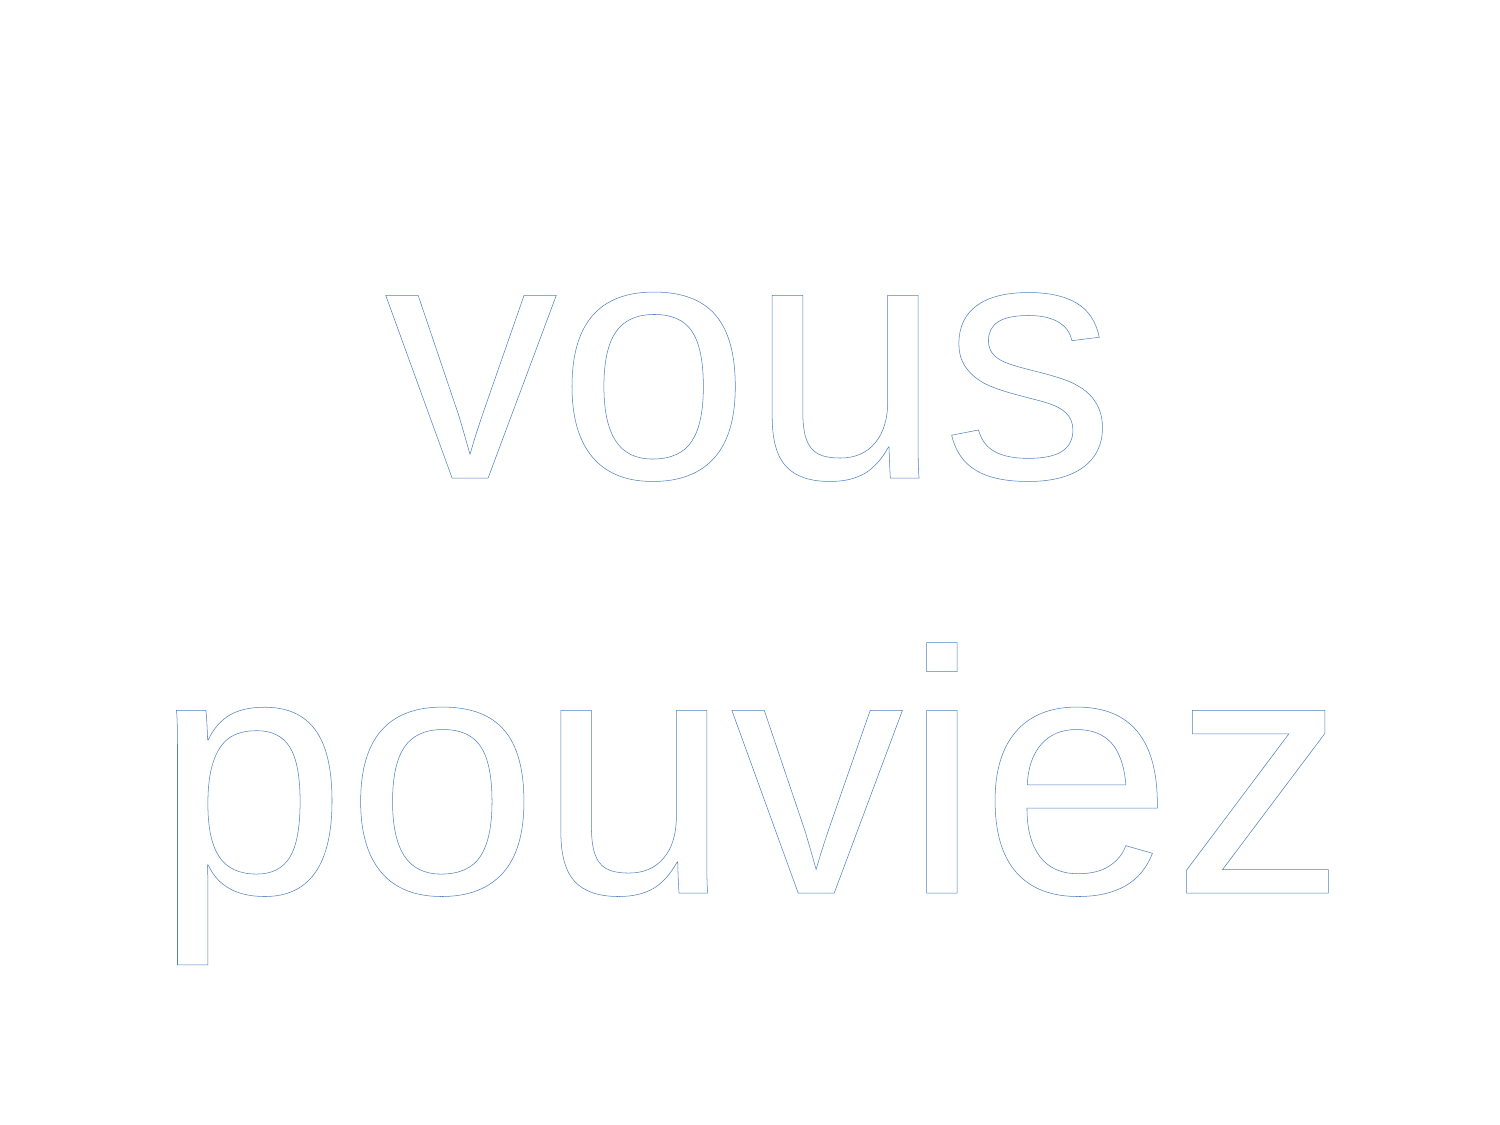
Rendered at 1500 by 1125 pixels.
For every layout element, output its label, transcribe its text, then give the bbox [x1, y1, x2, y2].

text_box vous pouviez [0, 124, 1500, 970]
